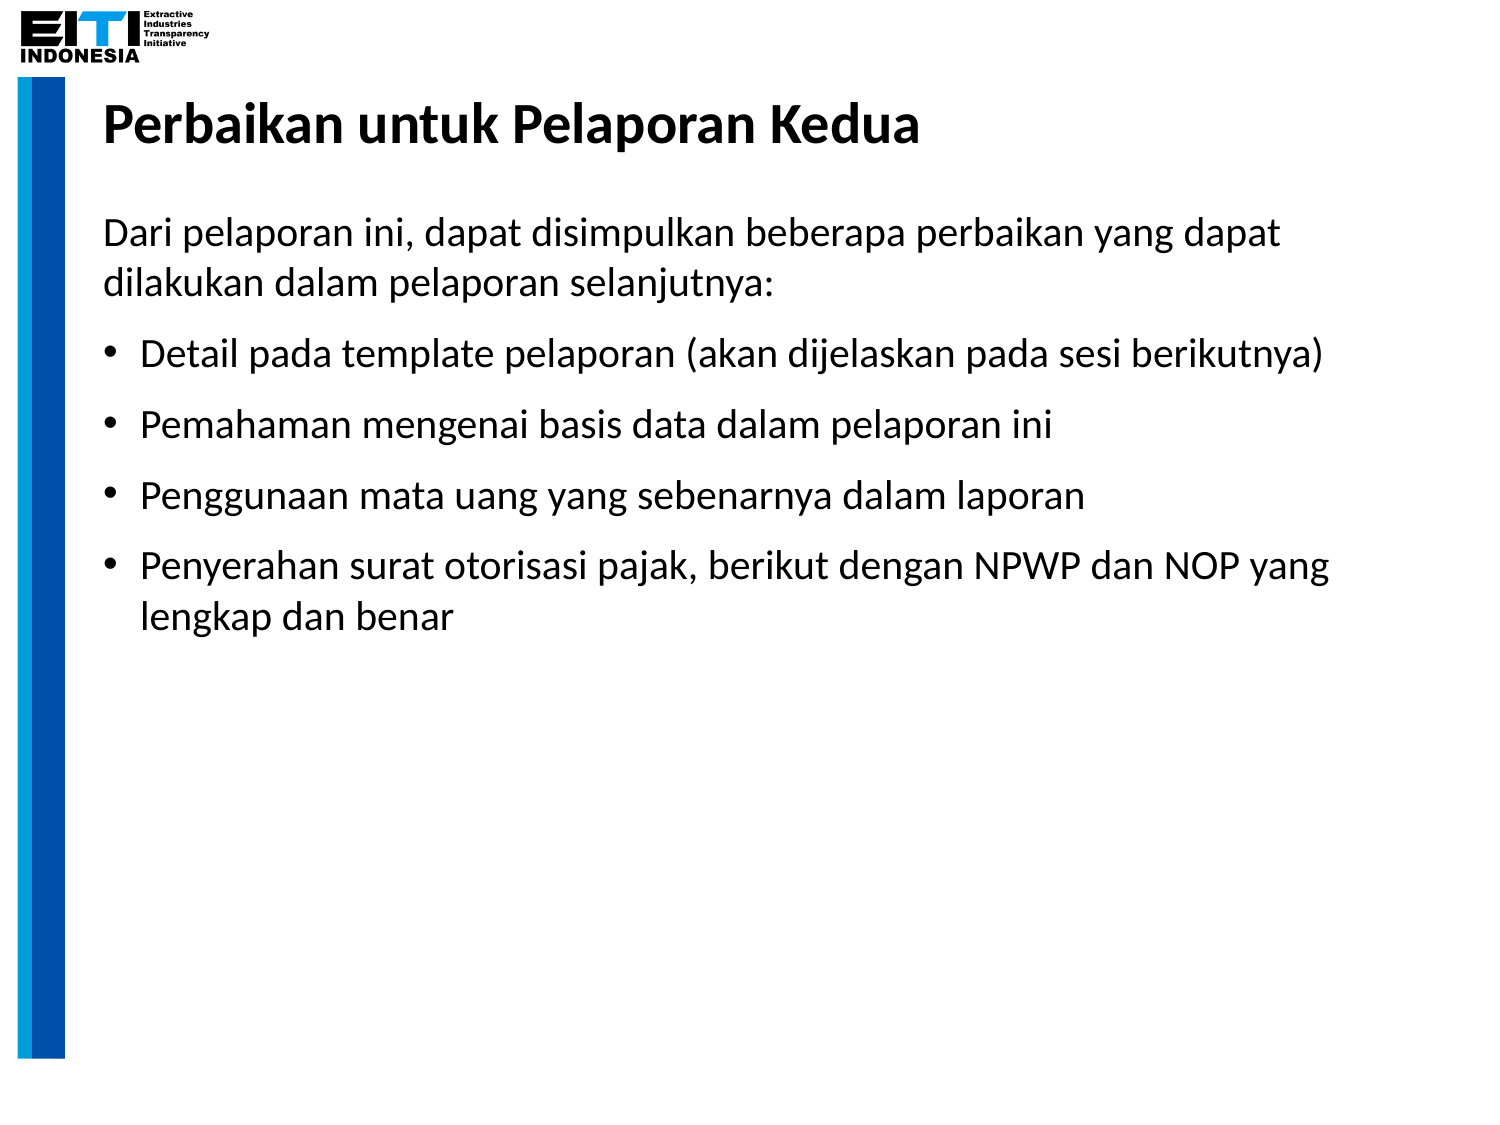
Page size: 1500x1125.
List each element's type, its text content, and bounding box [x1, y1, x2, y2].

picture [17, 7, 213, 67]
text_box Perbaikan untuk Pelaporan Kedua [88, 78, 1388, 163]
text_box Dari pelaporan ini, dapat disimpulkan beberapa perbaikan yang dapat dilakukan dalam pelaporan selanjutnya: Detail pada template pelaporan (akan dijelaskan pada sesi berikutnya) Pemahaman mengenai basis data dalam pelaporan ini Penggunaan mata uang yang sebenarnya dalam laporan Penyerahan surat otorisasi pajak, berikut dengan NPWP dan NOP yang lengkap dan benar [88, 197, 1388, 930]
